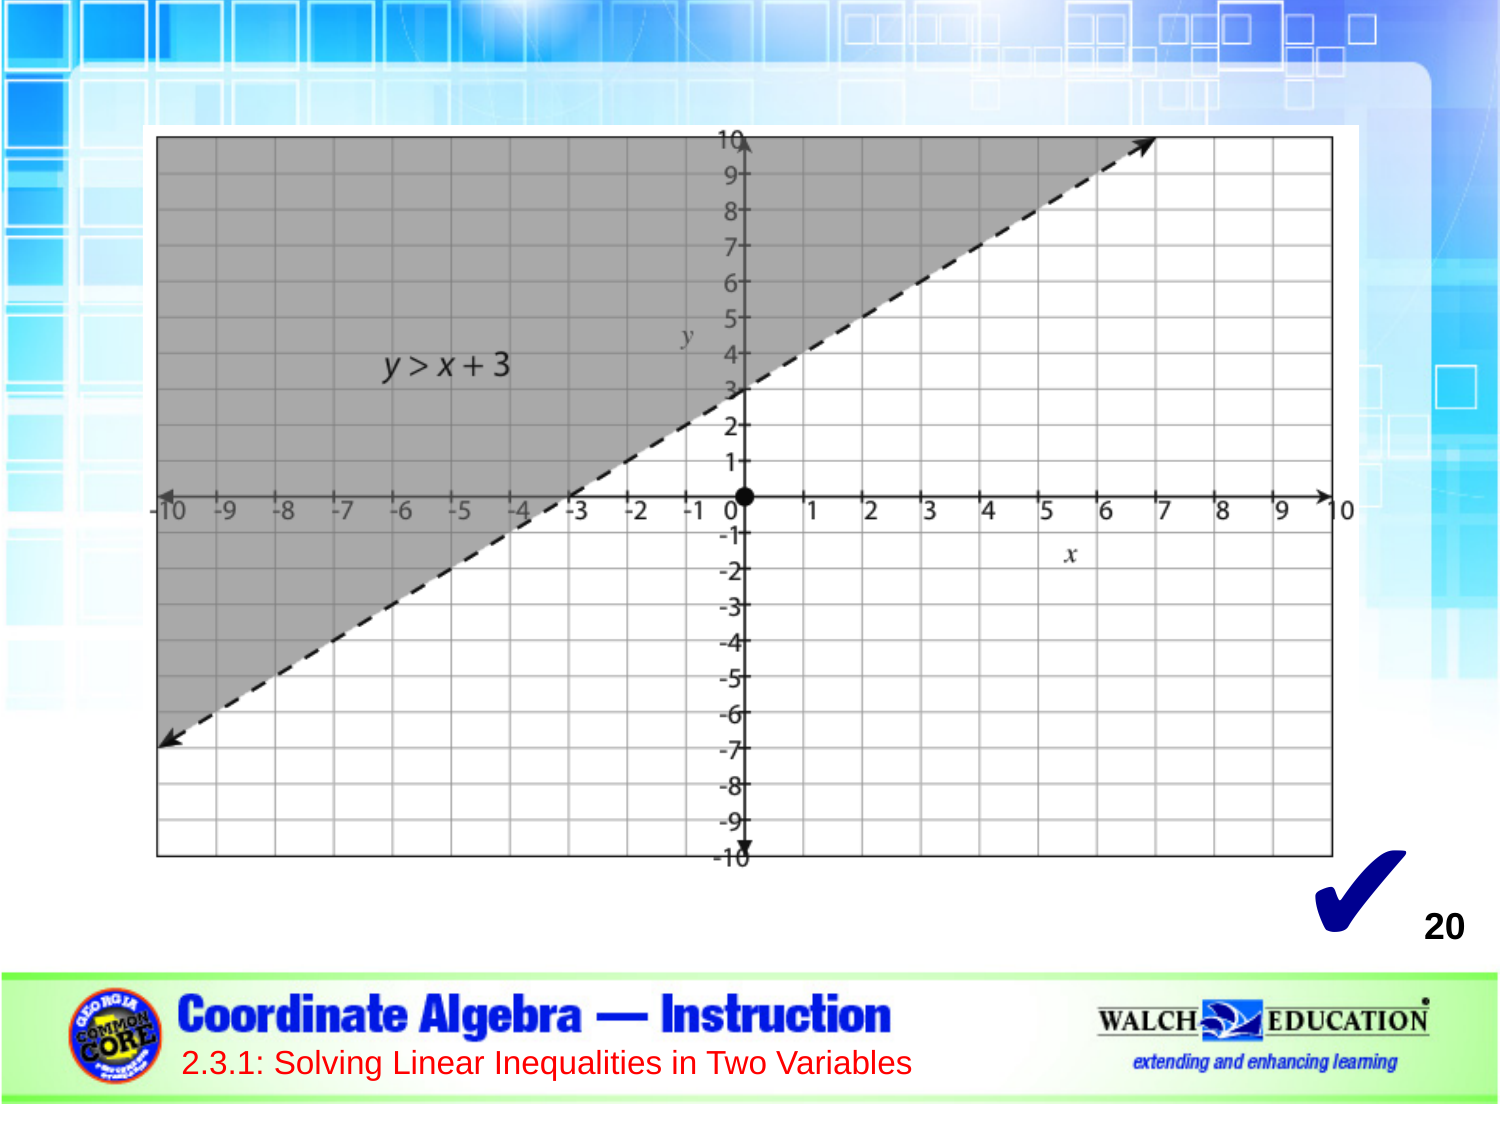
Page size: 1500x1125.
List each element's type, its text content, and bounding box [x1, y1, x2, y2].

picture [1, 0, 1500, 1104]
list 2.3.1: Solving Linear Inequalities in Two Variables [166, 1033, 1074, 1078]
text_box ✔ [1173, 787, 1439, 983]
slide_number 20 [1439, 901, 1481, 949]
